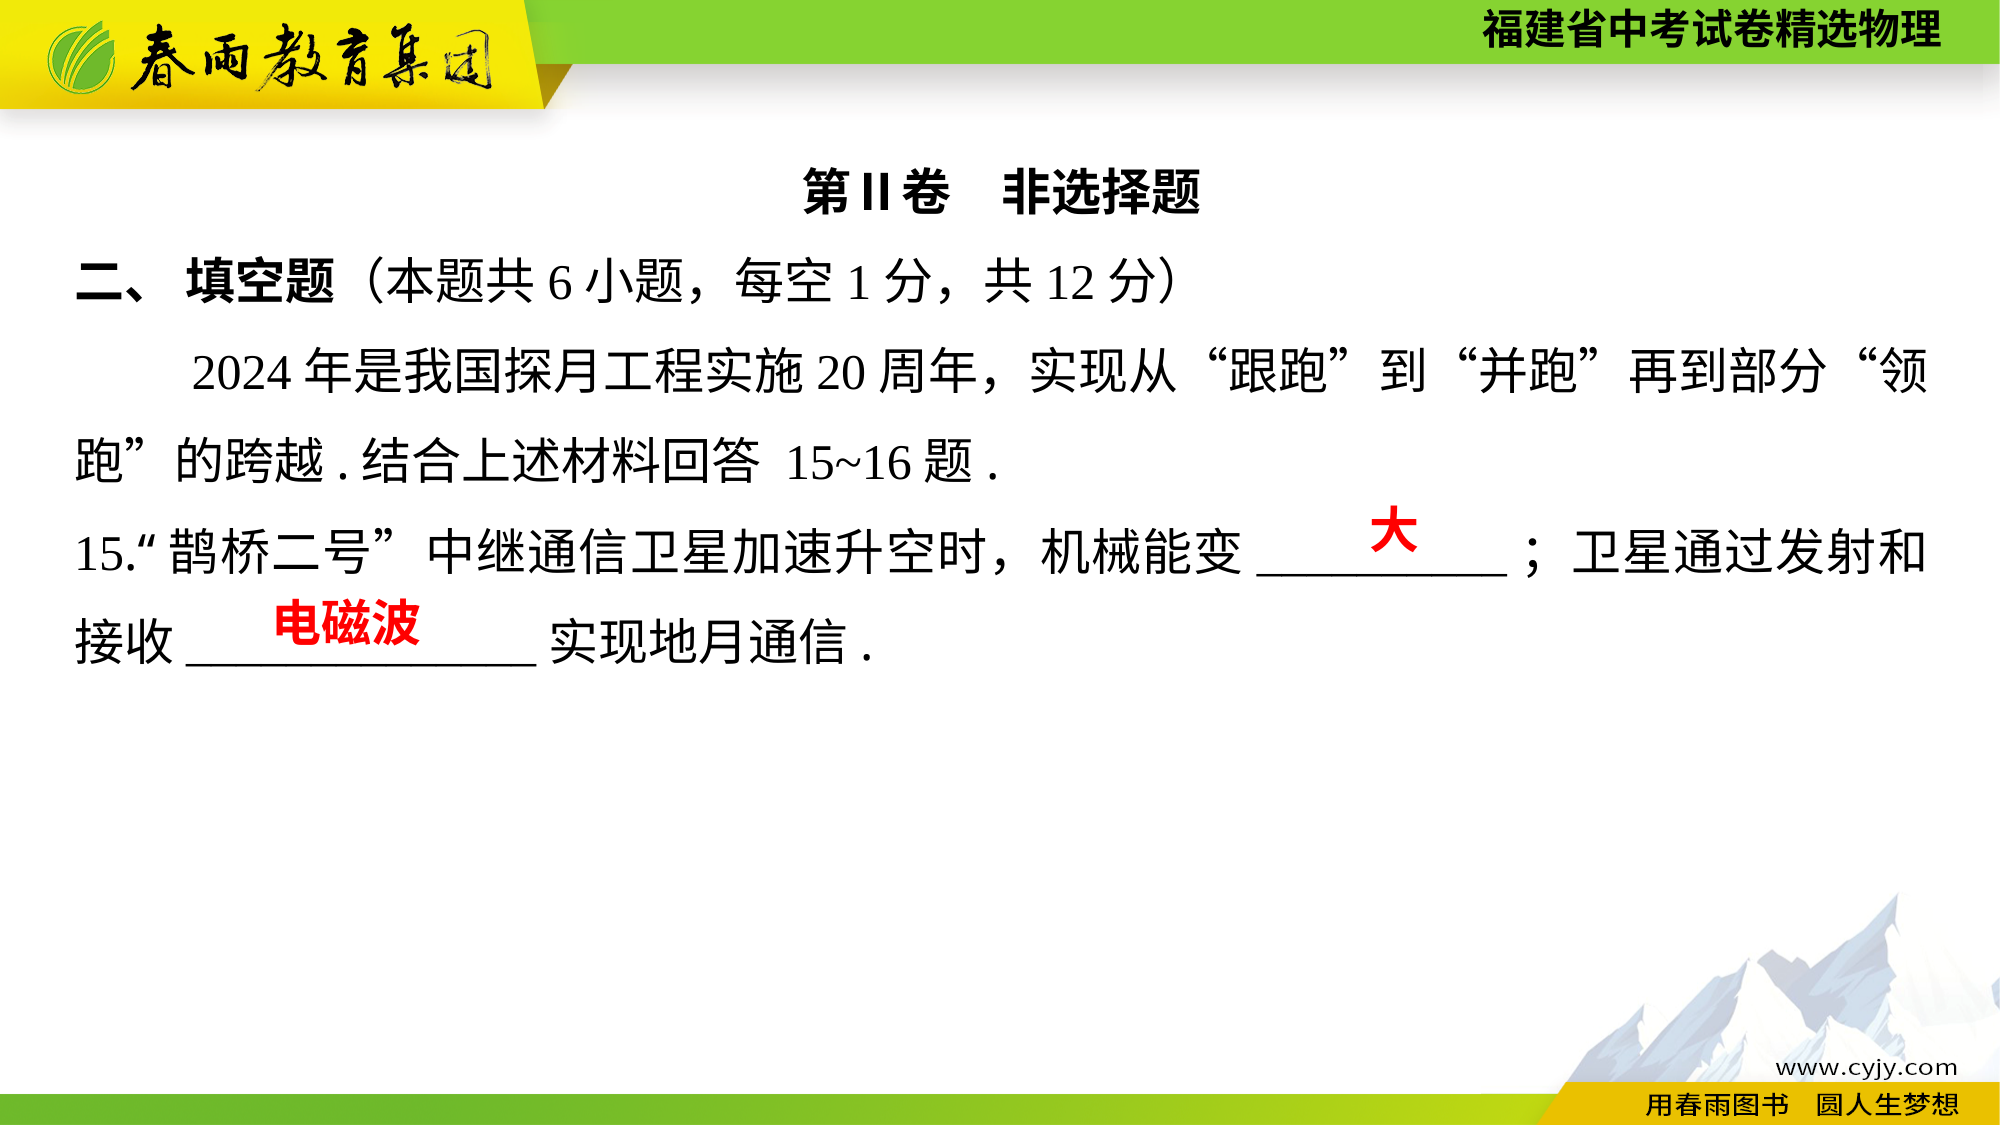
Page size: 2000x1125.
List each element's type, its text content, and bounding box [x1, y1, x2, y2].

text_box 电磁波 [257, 583, 437, 659]
text_box 大 [1354, 491, 1435, 567]
picture [0, 0, 2000, 1125]
list 第Ⅱ卷 非选择题 二、 填空题（本题共6小题，每空1分，共12分） 2024年是我国探月工程实施20周年，实现从“跟跑”到“并跑”再到部分“领跑”的跨越.结合上述材料回答 15~16题. 15.“鹊桥二号”中继通信卫星加速升空时，机械能变__________；卫星通过发射和接收______________实现地月通信. [59, 122, 1944, 672]
